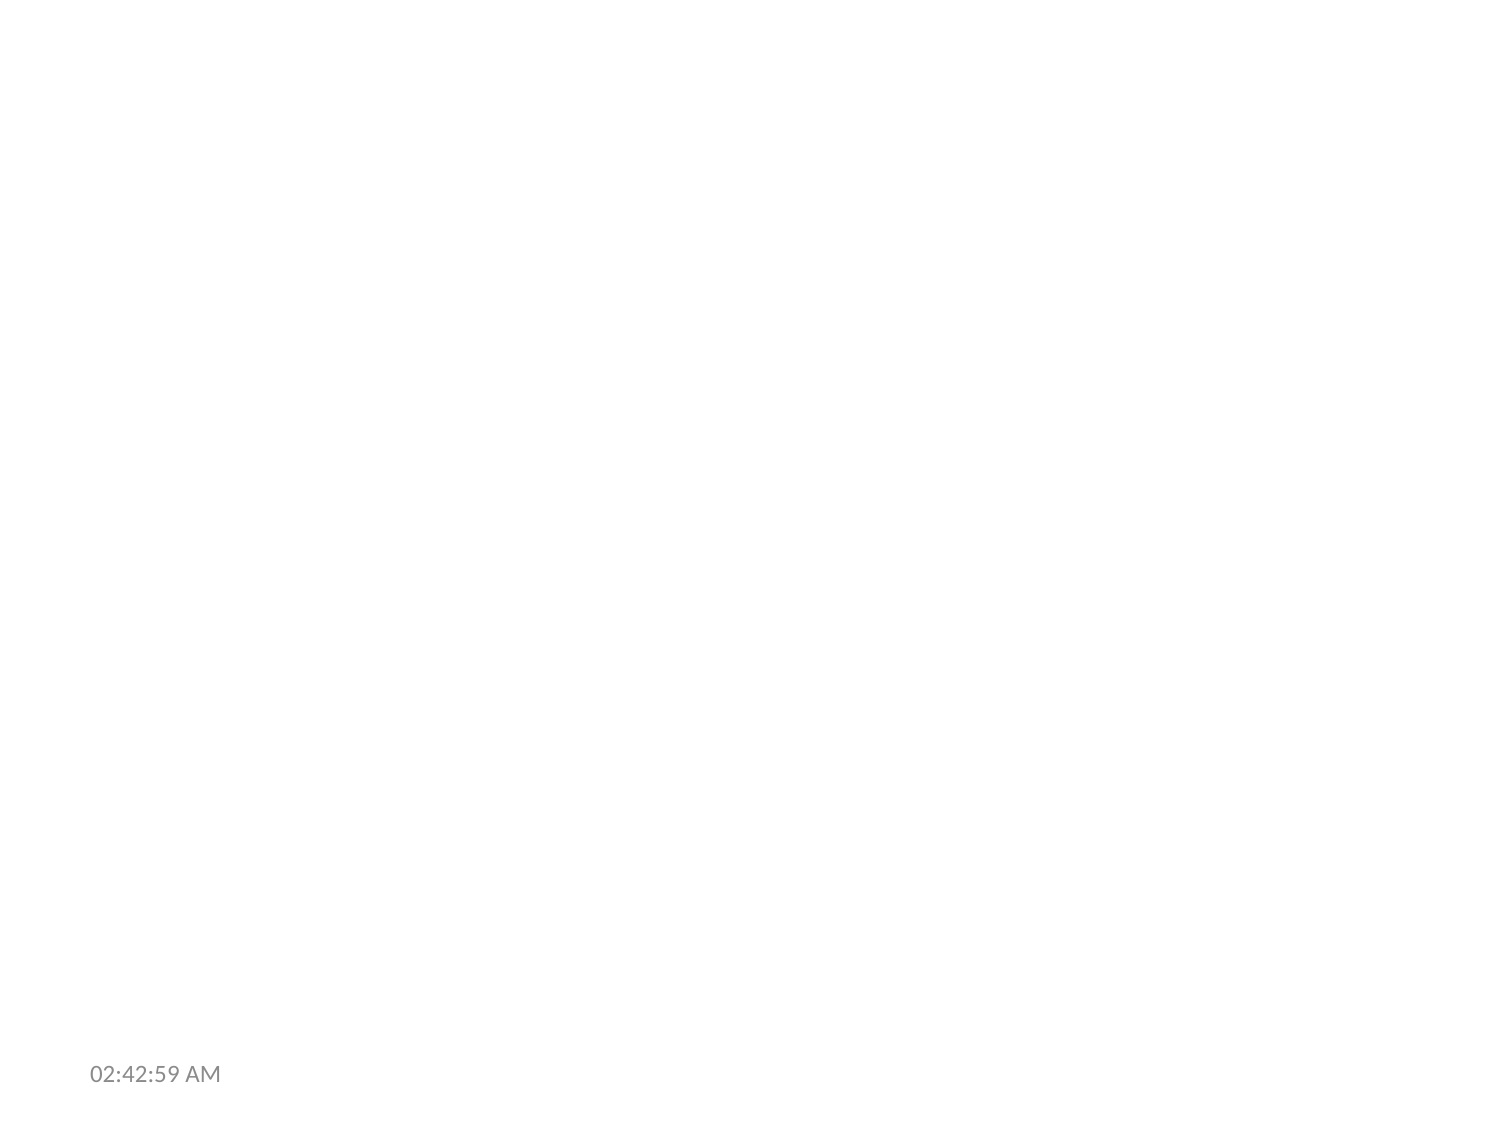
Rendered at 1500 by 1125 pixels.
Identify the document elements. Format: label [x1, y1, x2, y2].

slide_number [75, 1042, 425, 1103]
